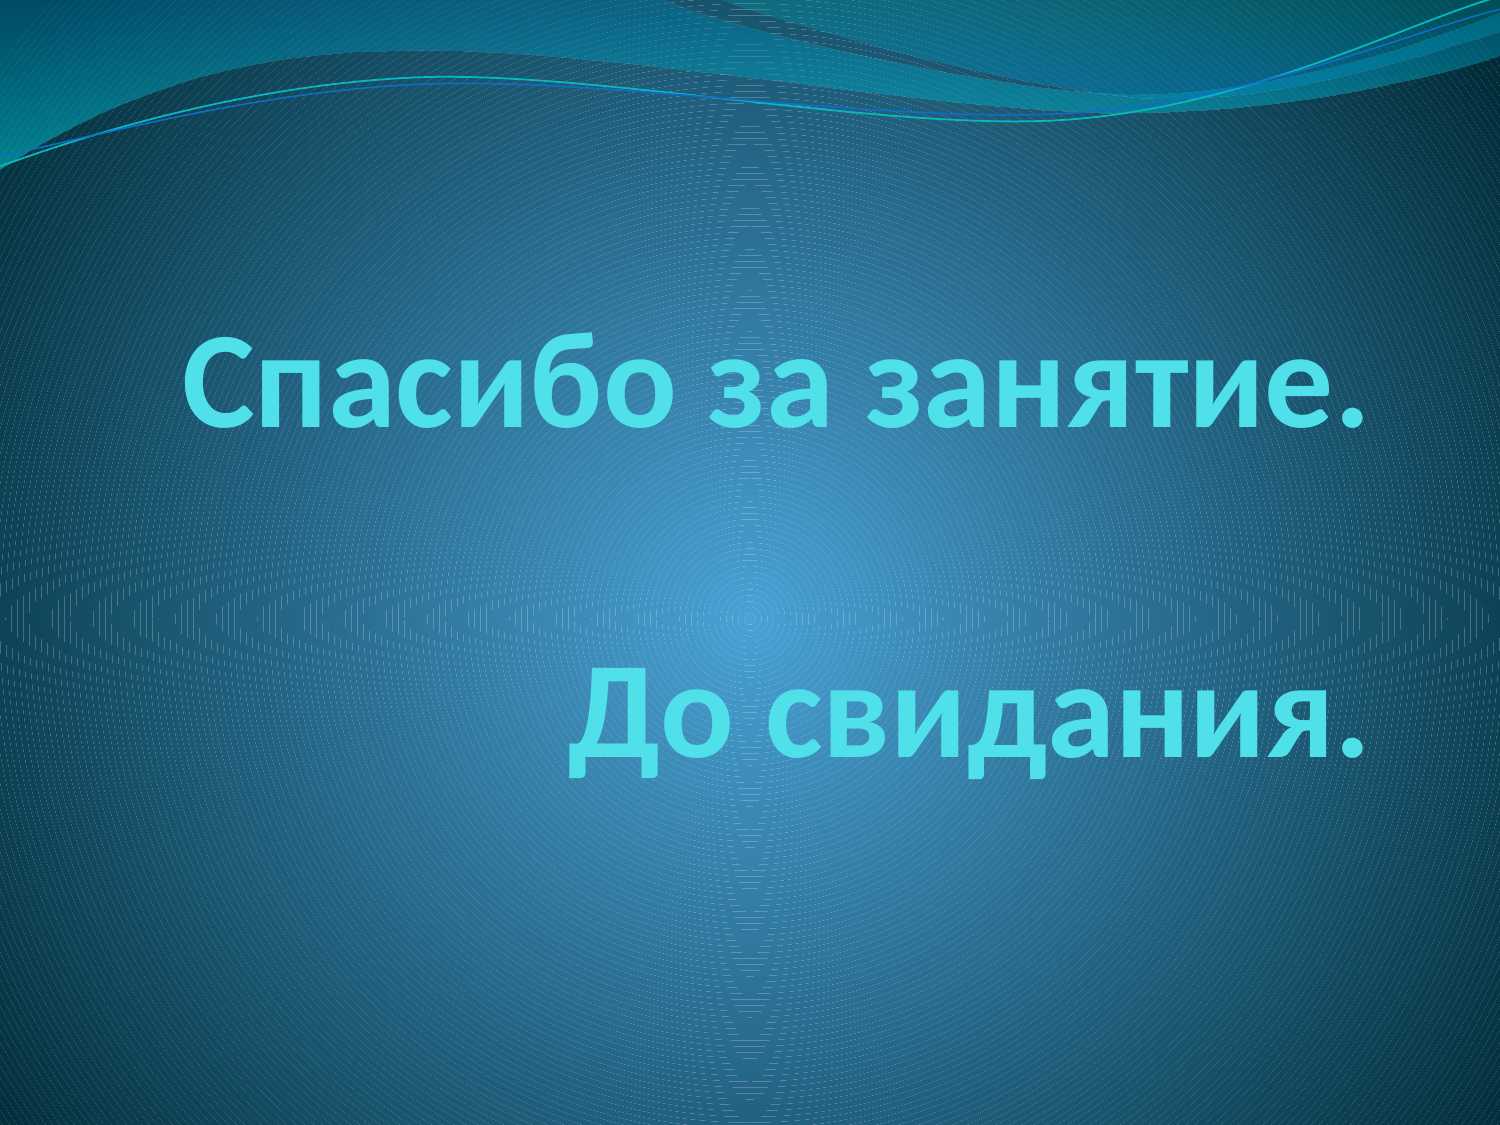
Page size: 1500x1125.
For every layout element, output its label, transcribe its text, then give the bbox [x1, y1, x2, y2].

title Спасибо за занятие. До свидания. [87, 316, 1376, 786]
